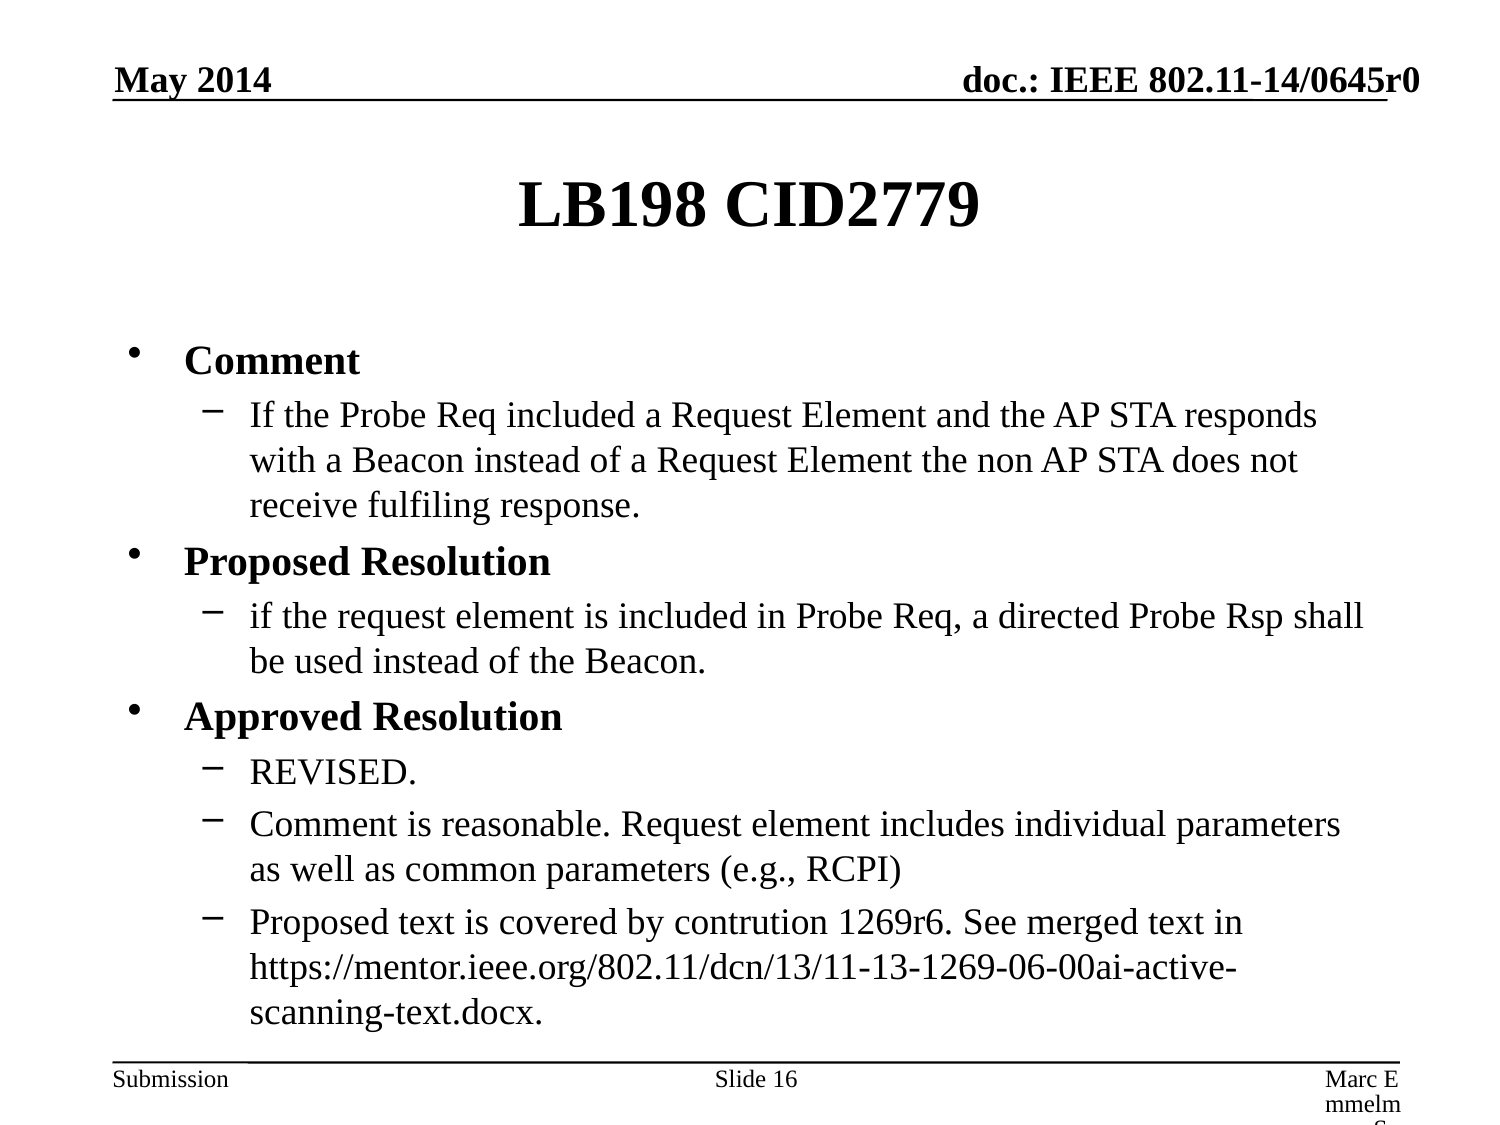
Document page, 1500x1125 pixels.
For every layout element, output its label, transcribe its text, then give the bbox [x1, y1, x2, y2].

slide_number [114, 54, 290, 101]
title LB198 CID2779 [112, 112, 1388, 288]
footer Marc Emmelmann, Self [1324, 1061, 1402, 1093]
list Comment If the Probe Req included a Request Element and the AP STA responds with a Beacon instead of a Request Element the non AP STA does not receive fulfiling response. Proposed Resolution if the request element is included in Probe Req, a directed Probe Rsp shall be used instead of the Beacon. Approved Resolution REVISED. Comment is reasonable. Request element includes individual parameters as well as common parameters (e.g., RCPI) Proposed text is covered by contrution 1269r6. See merged text in https://mentor.ieee.org/802.11/dcn/13/11-13-1269-06-00ai-active-scanning-text.docx. [112, 324, 1388, 1001]
slide_number Slide 16 [712, 1061, 800, 1093]
